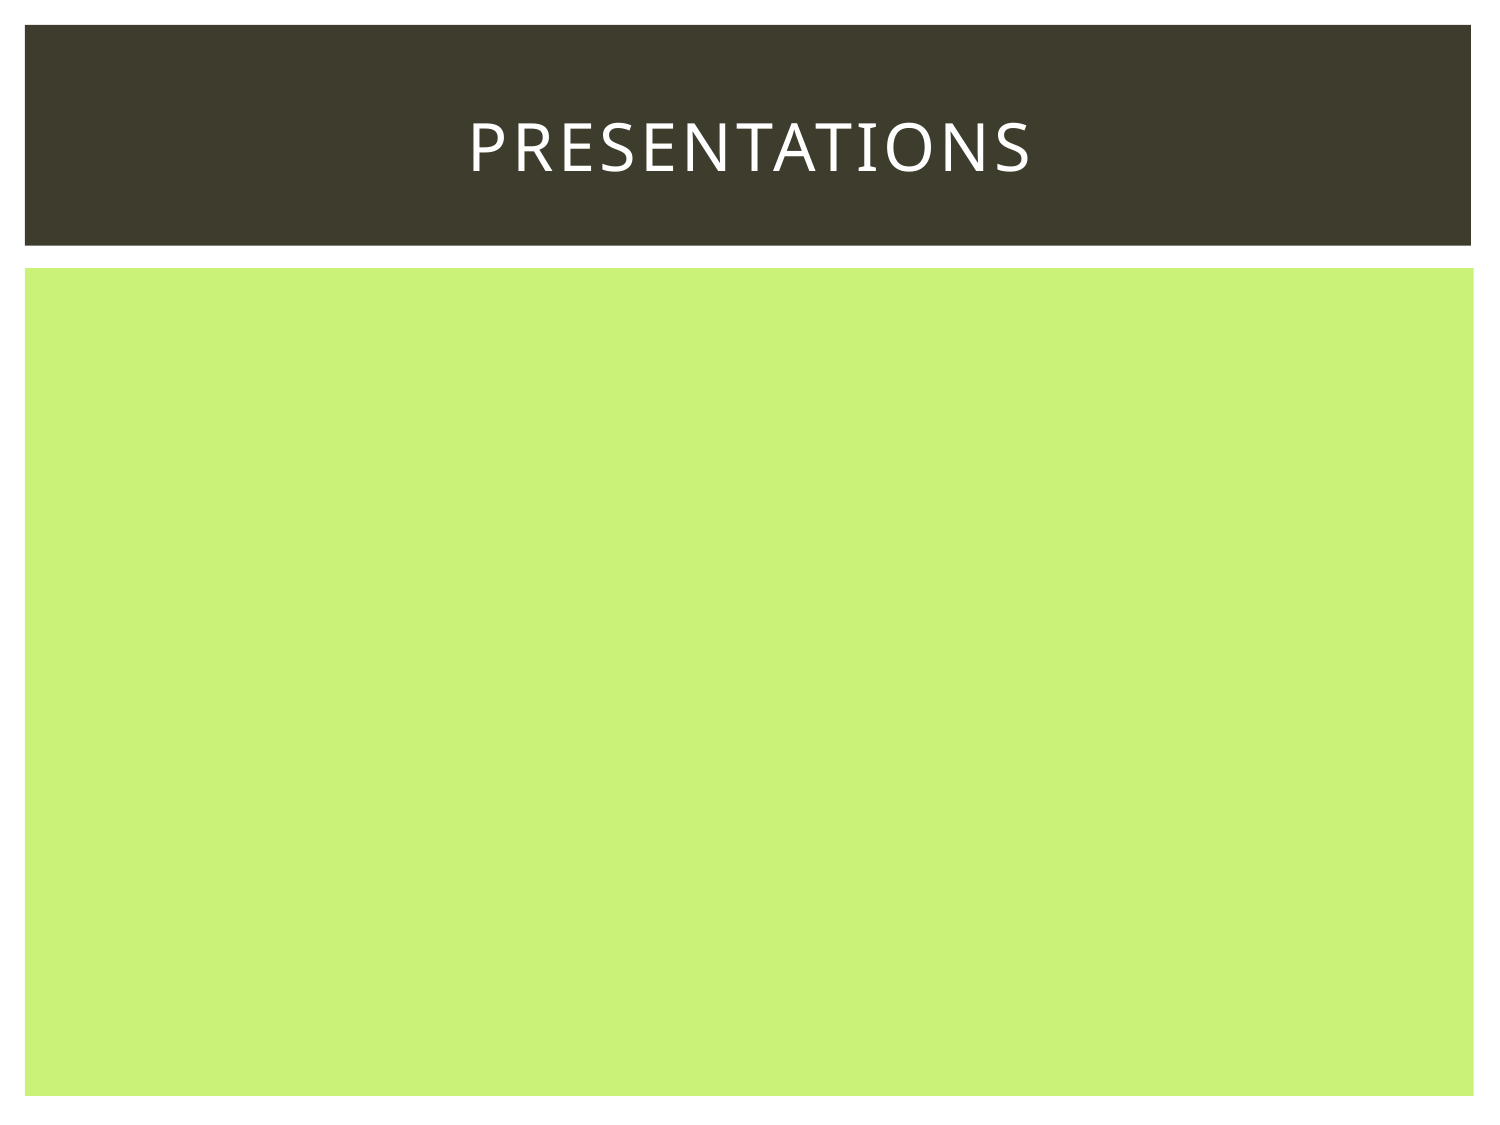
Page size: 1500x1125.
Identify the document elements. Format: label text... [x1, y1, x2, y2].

title Presentations [62, 58, 1438, 232]
